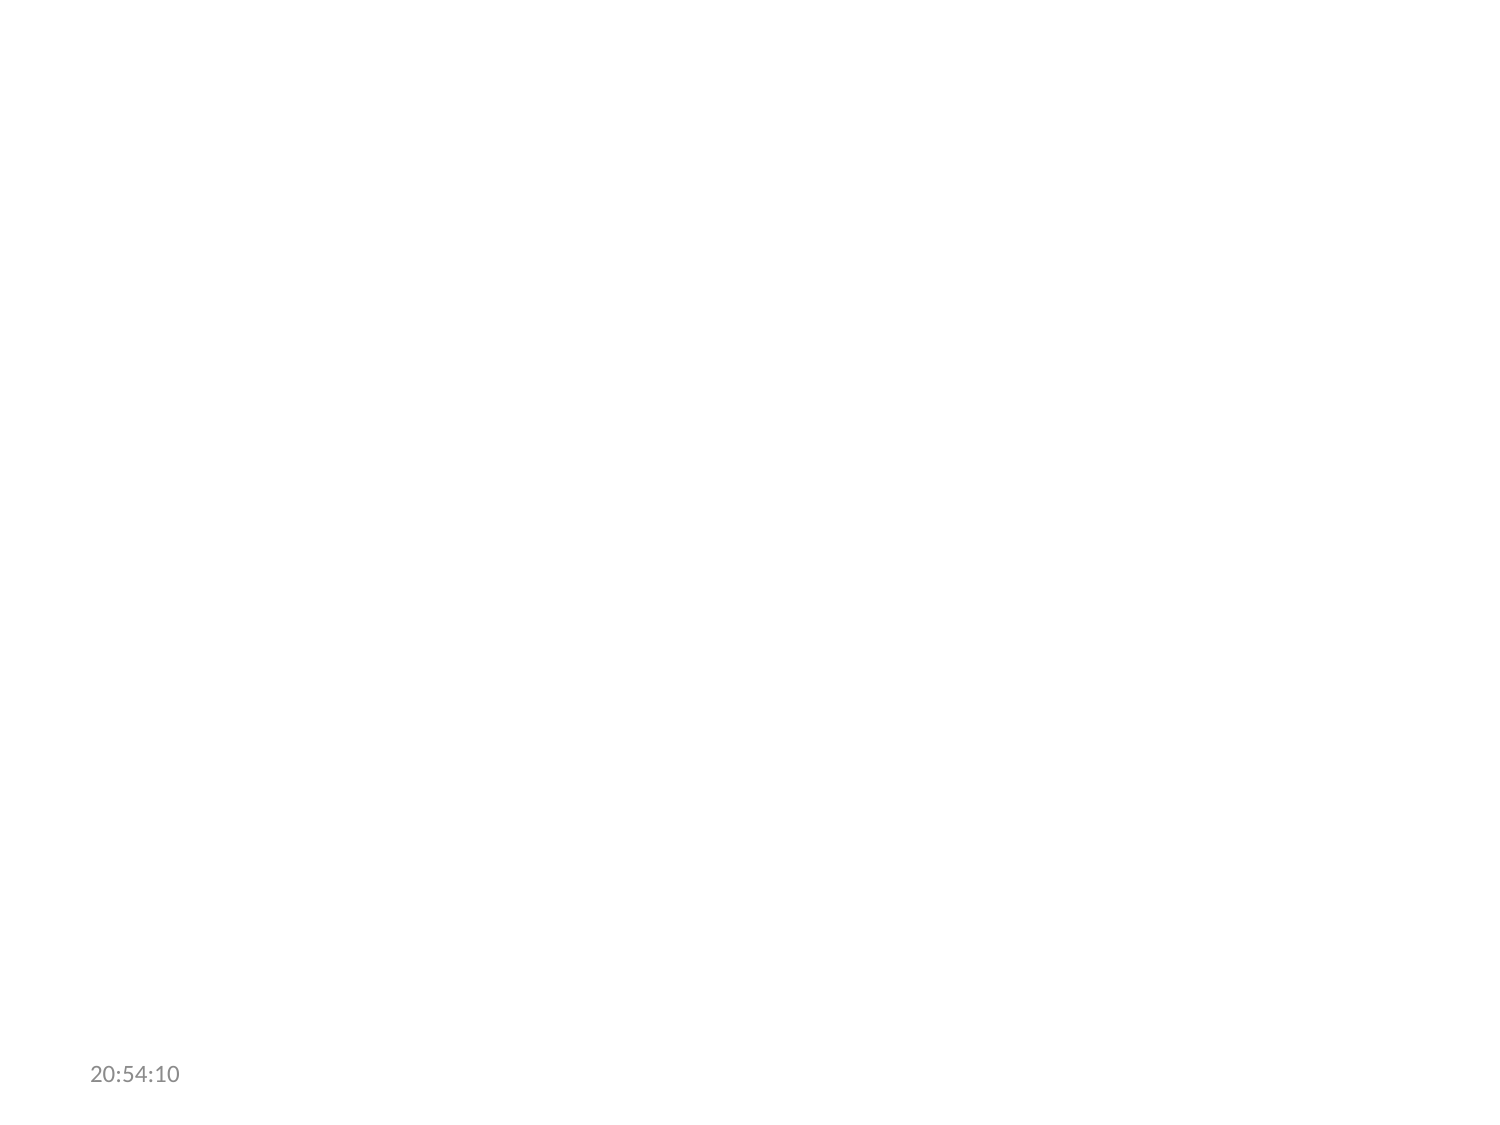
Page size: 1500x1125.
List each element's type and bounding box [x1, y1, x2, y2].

slide_number [75, 1042, 425, 1103]
